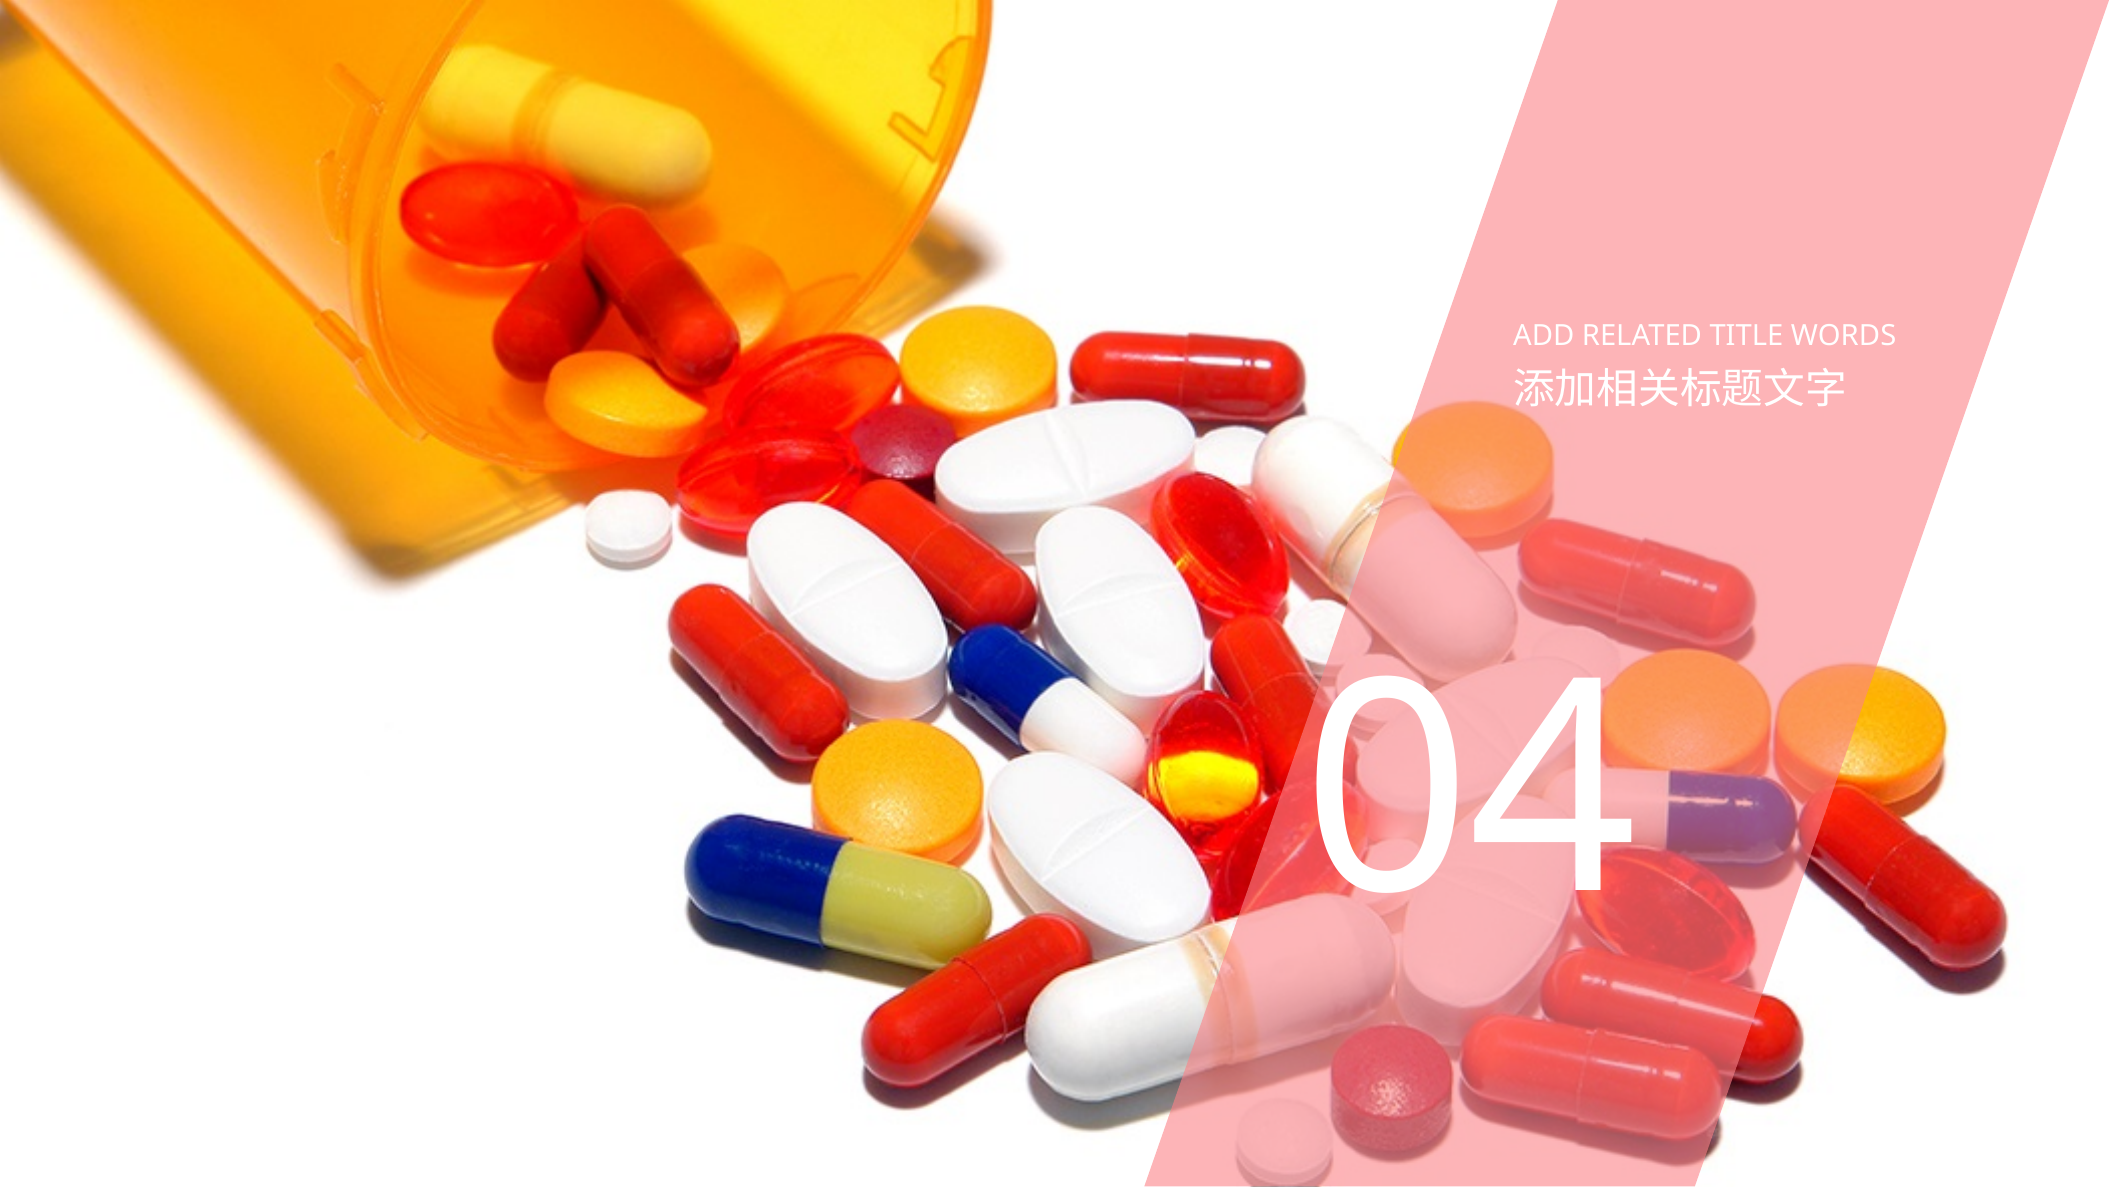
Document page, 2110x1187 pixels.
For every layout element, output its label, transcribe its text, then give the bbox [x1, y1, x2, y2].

text_box [1695, 1, 2110, 1187]
text_box [0, 0, 1557, 1187]
text_box ADD RELATED TITLE WORDS [1505, 312, 1940, 355]
text_box 04 [1295, 590, 1646, 953]
text_box 添加相关标题文字 [1505, 357, 1917, 416]
text_box [1144, 0, 2110, 1187]
